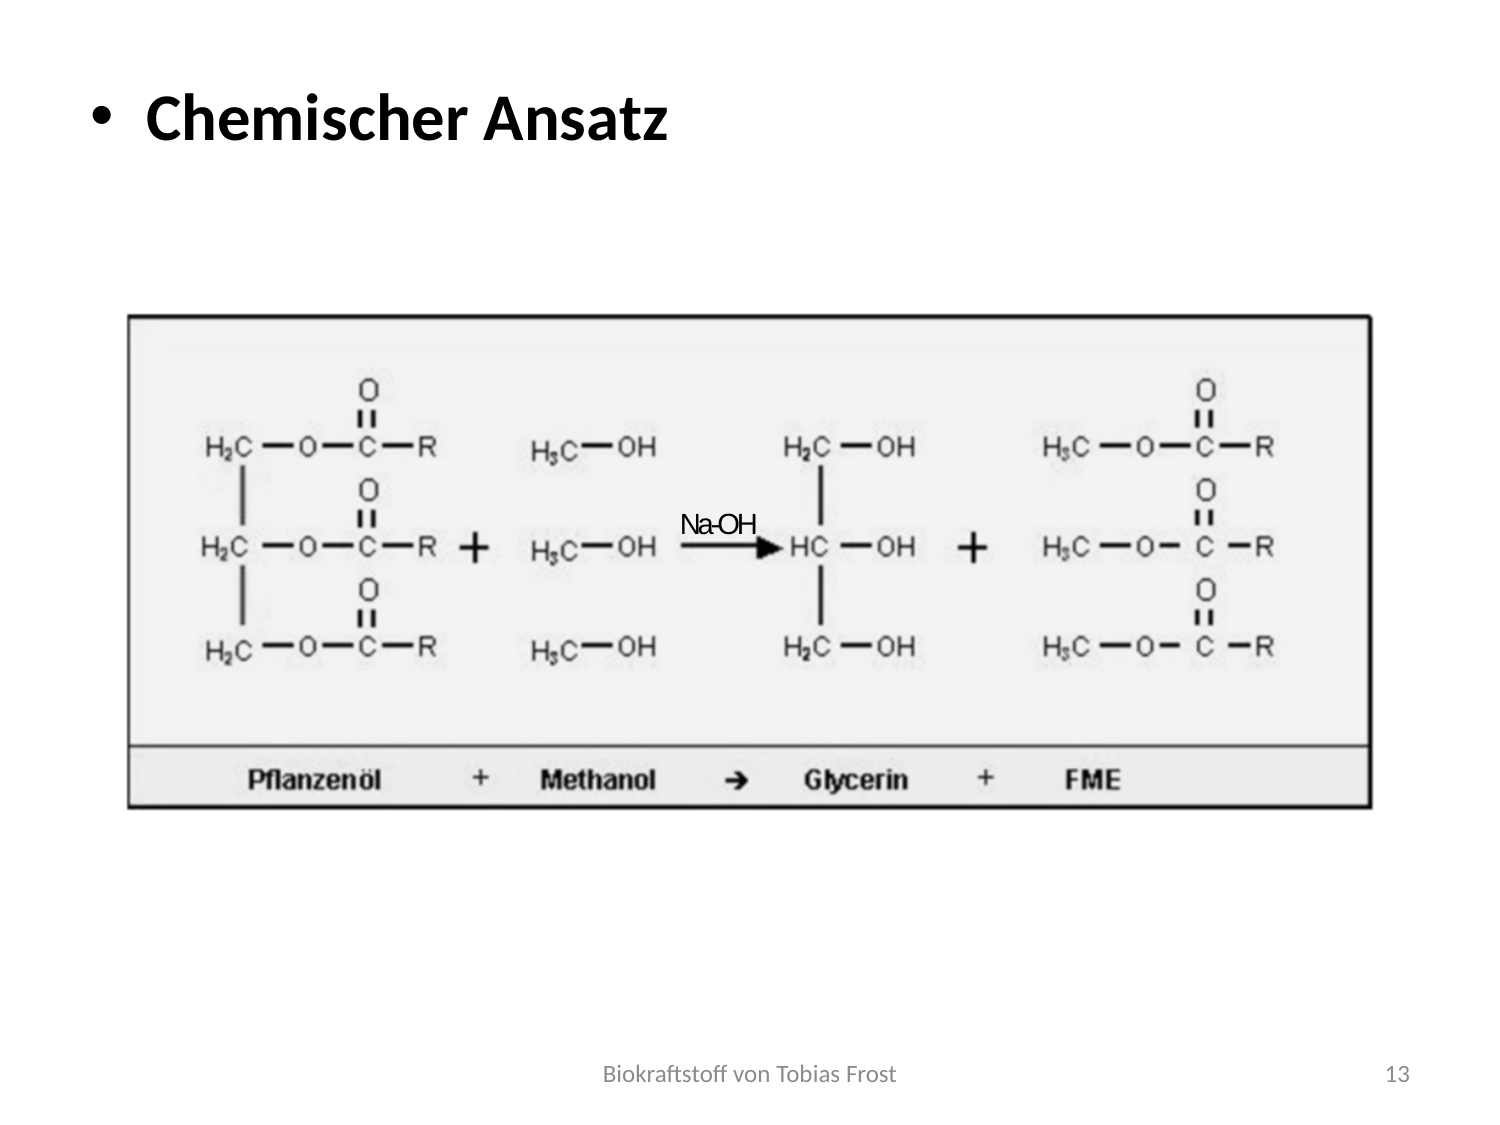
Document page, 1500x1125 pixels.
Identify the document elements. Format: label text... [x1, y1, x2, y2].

slide_number 13 [1074, 1042, 1425, 1103]
picture [126, 313, 1374, 812]
list Chemischer Ansatz [75, 66, 1425, 1005]
footer Biokraftstoff von Tobias Frost [512, 1042, 988, 1103]
